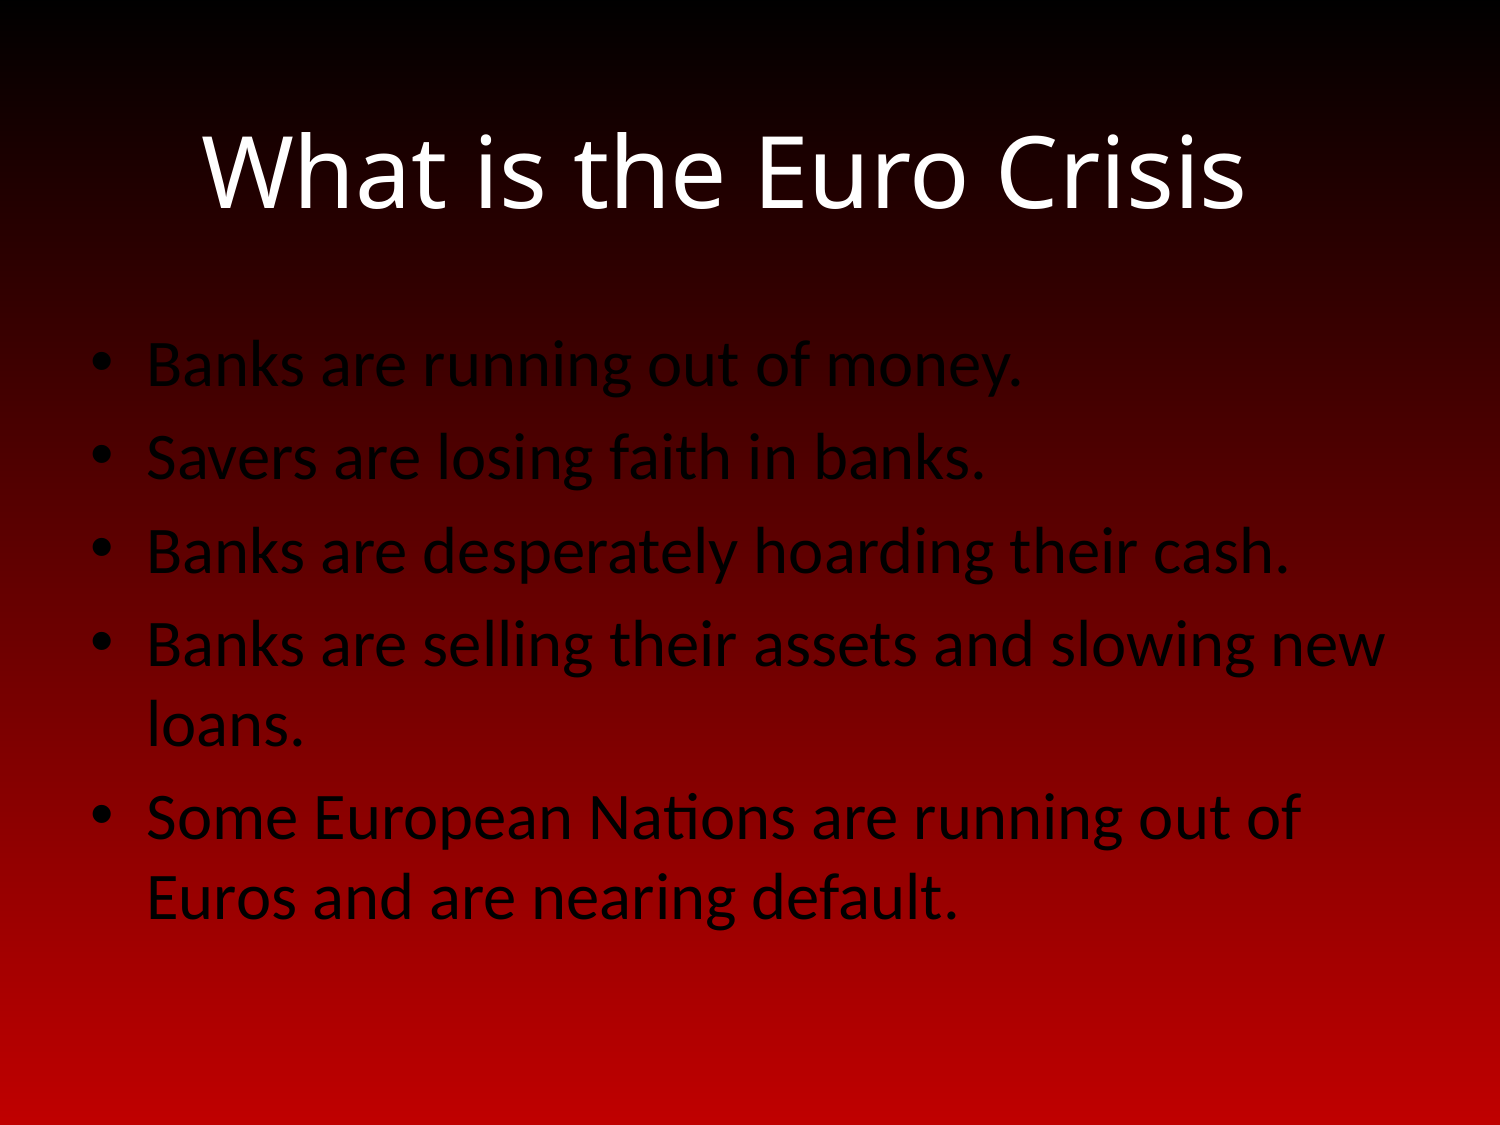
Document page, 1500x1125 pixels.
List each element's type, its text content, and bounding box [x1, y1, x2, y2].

title What is the Euro Crisis [49, 74, 1401, 263]
list Banks are running out of money. Savers are losing faith in banks. Banks are desperately hoarding their cash. Banks are selling their assets and slowing new loans. Some European Nations are running out of Euros and are nearing default. [74, 312, 1426, 1056]
